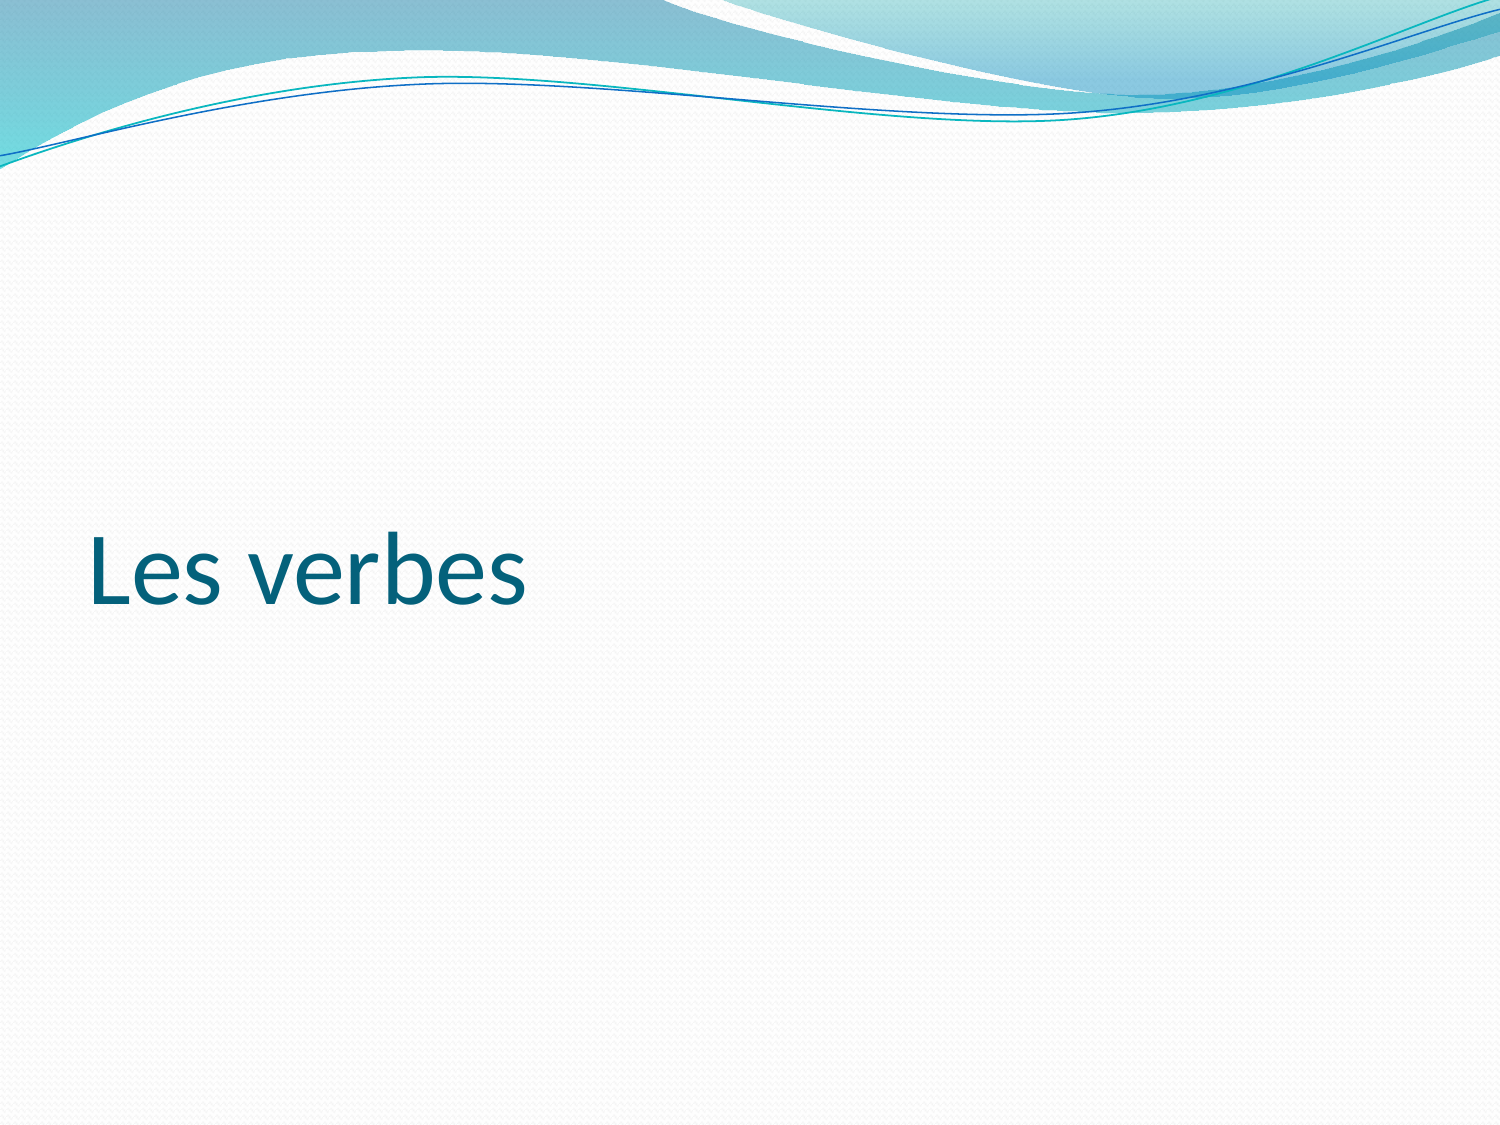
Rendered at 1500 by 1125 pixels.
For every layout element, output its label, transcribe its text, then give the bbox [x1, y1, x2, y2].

title Les verbes [87, 437, 1438, 625]
